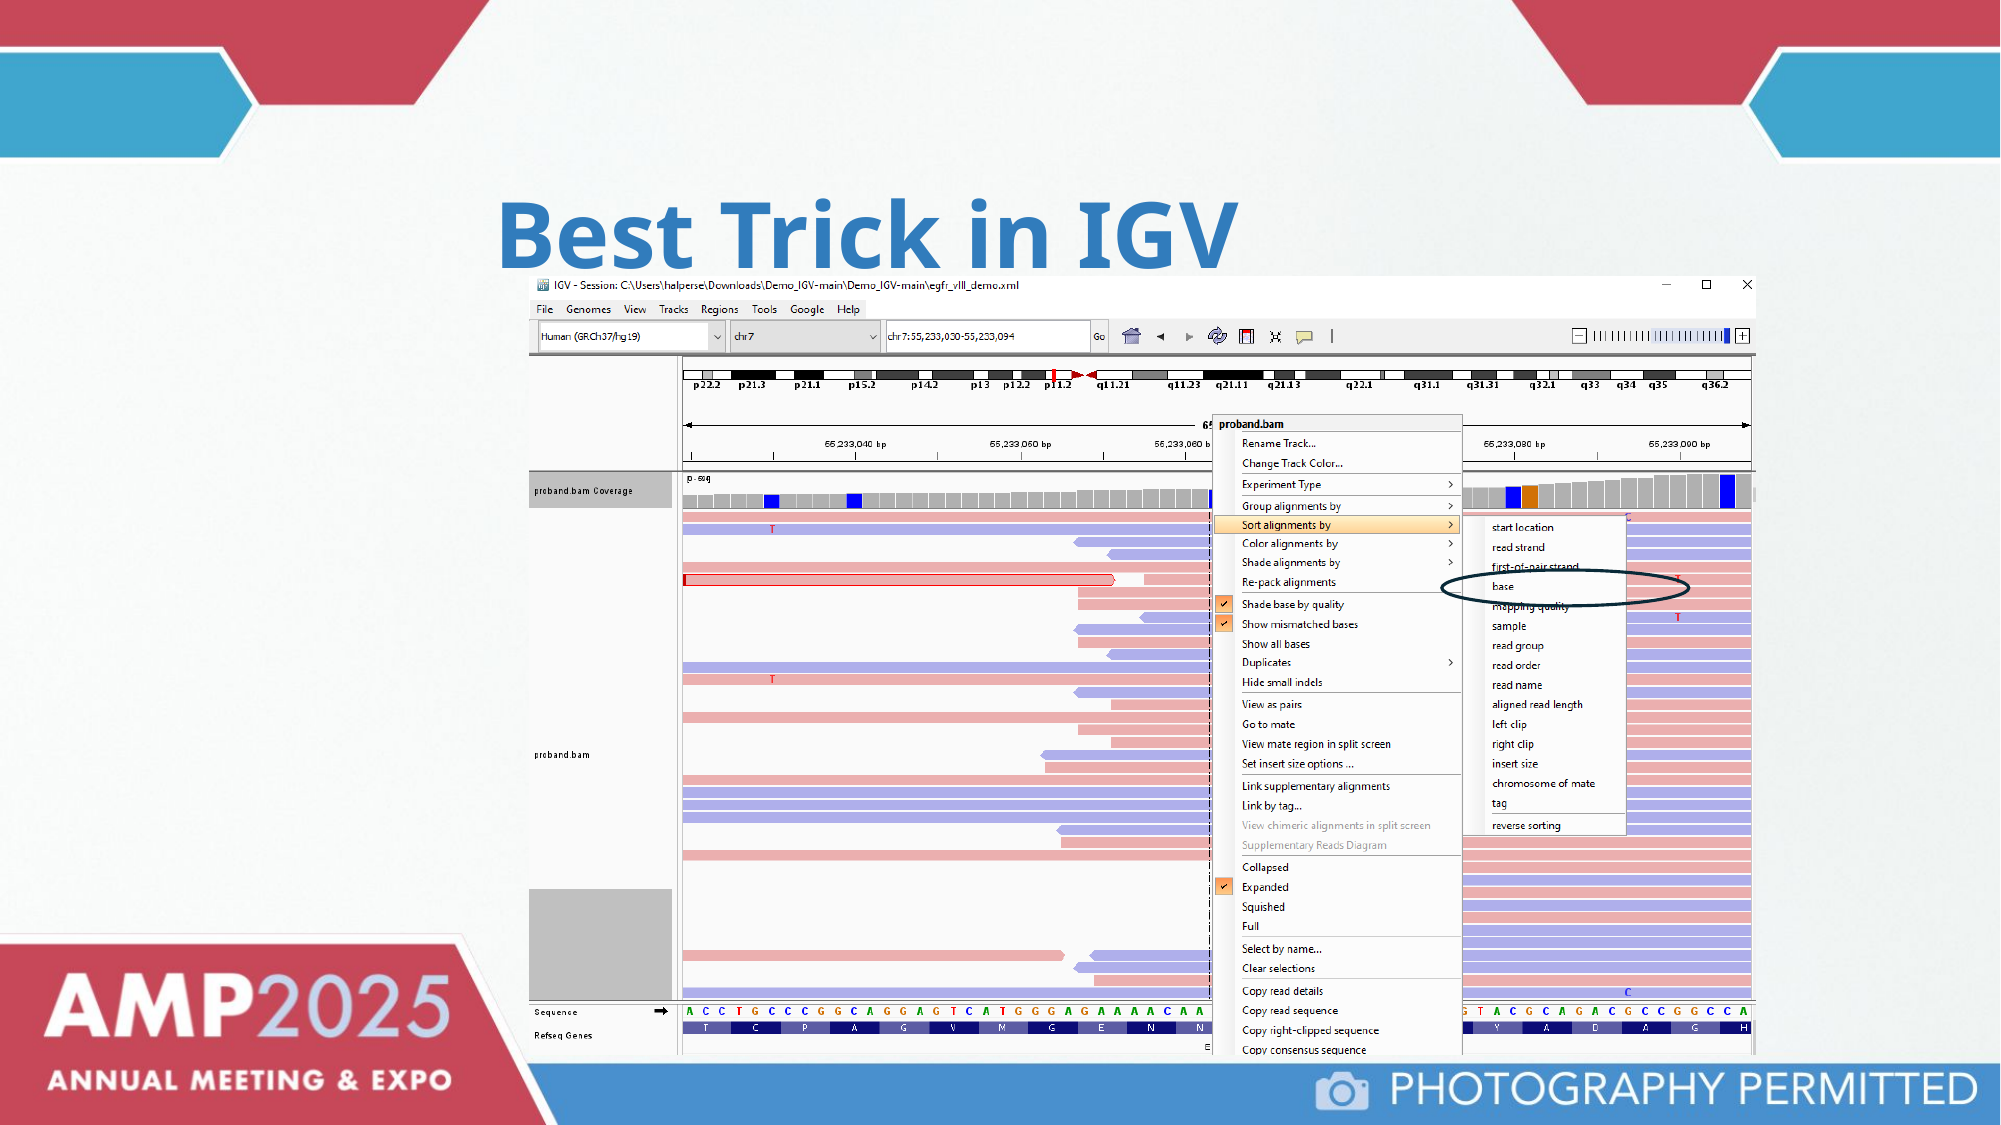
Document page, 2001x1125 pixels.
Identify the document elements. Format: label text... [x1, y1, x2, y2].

title Best Trick in IGV [137, 201, 1597, 296]
picture [0, 0, 2001, 1125]
